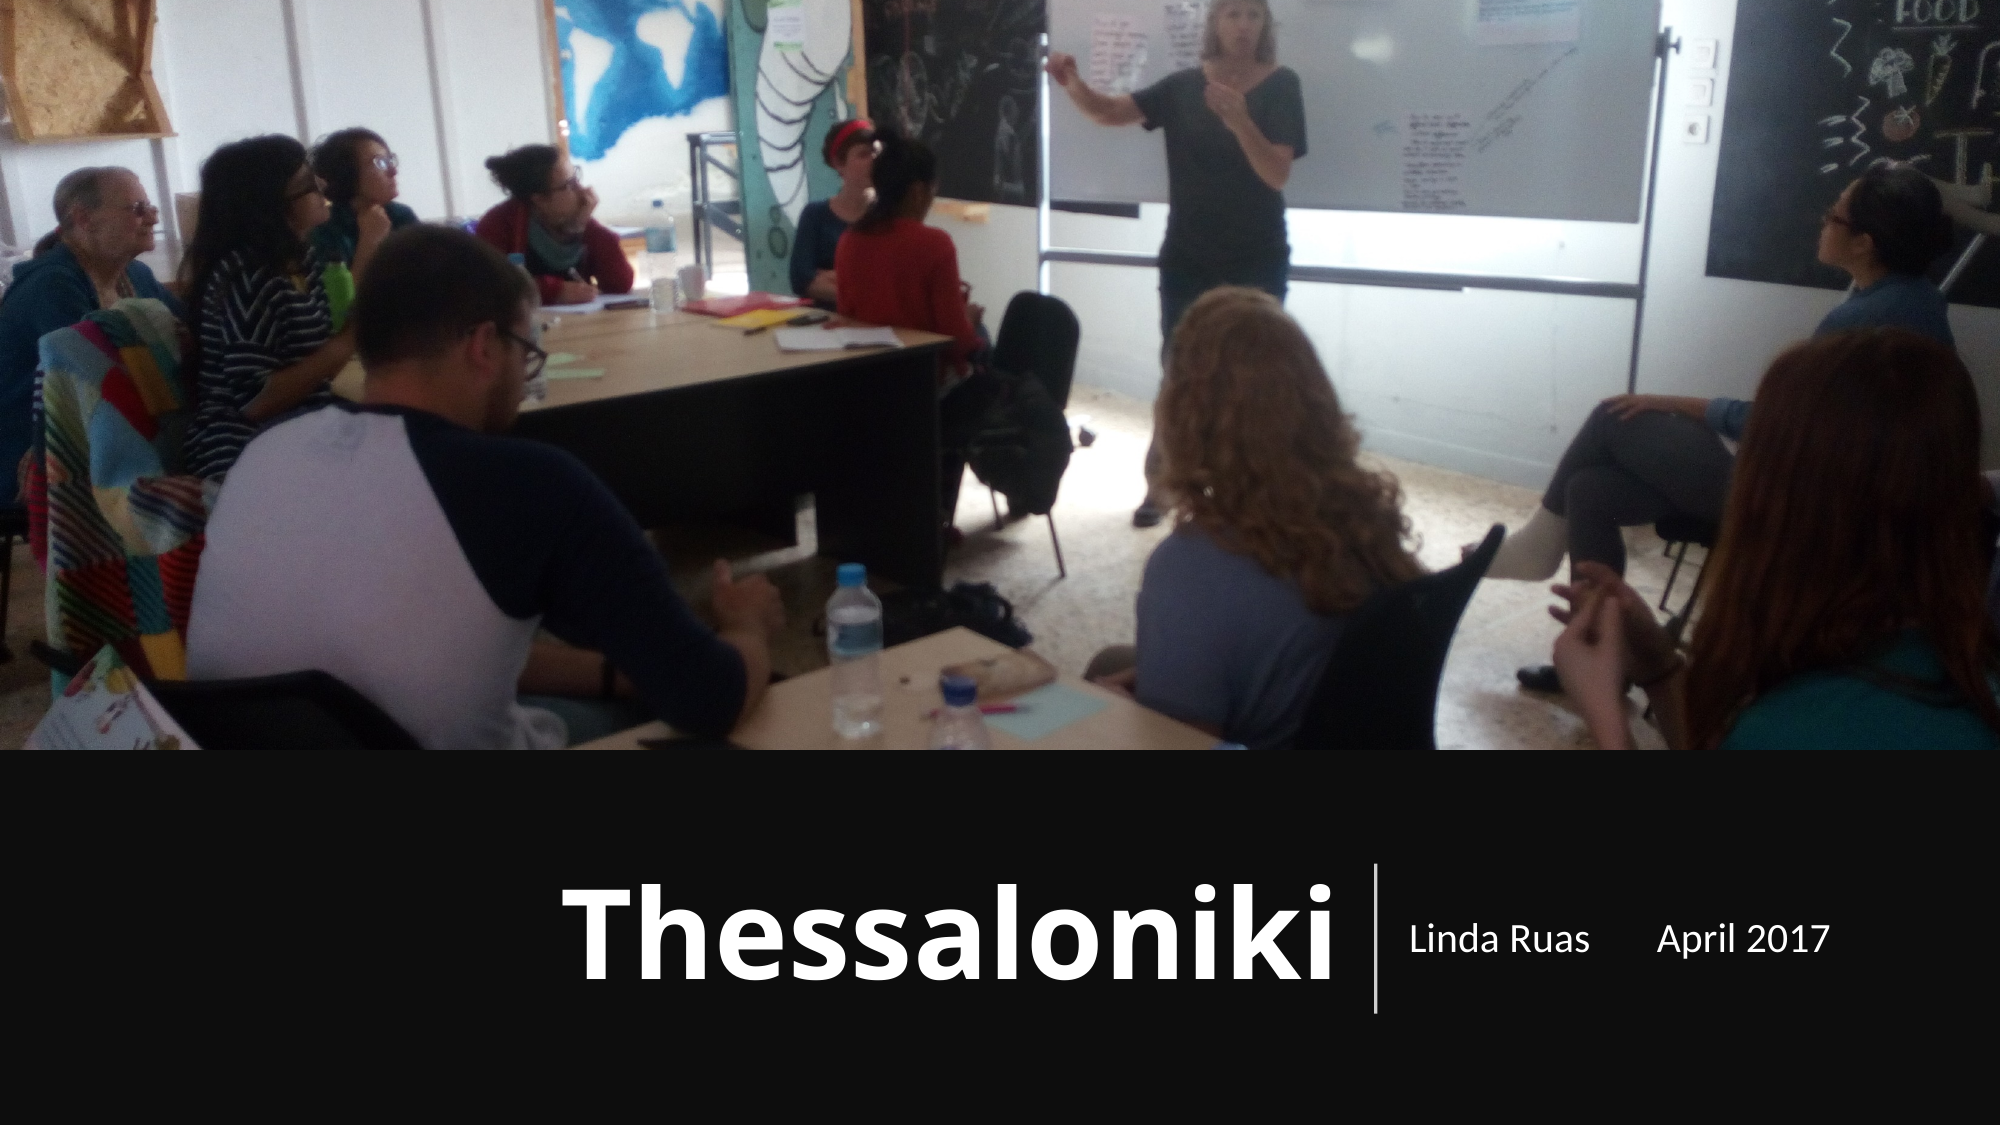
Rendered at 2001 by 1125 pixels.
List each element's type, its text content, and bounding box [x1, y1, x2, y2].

picture [0, 0, 2000, 750]
subtitle Linda Ruas April 2017 [1394, 835, 1883, 1043]
title Thessaloniki [71, 835, 1357, 1043]
